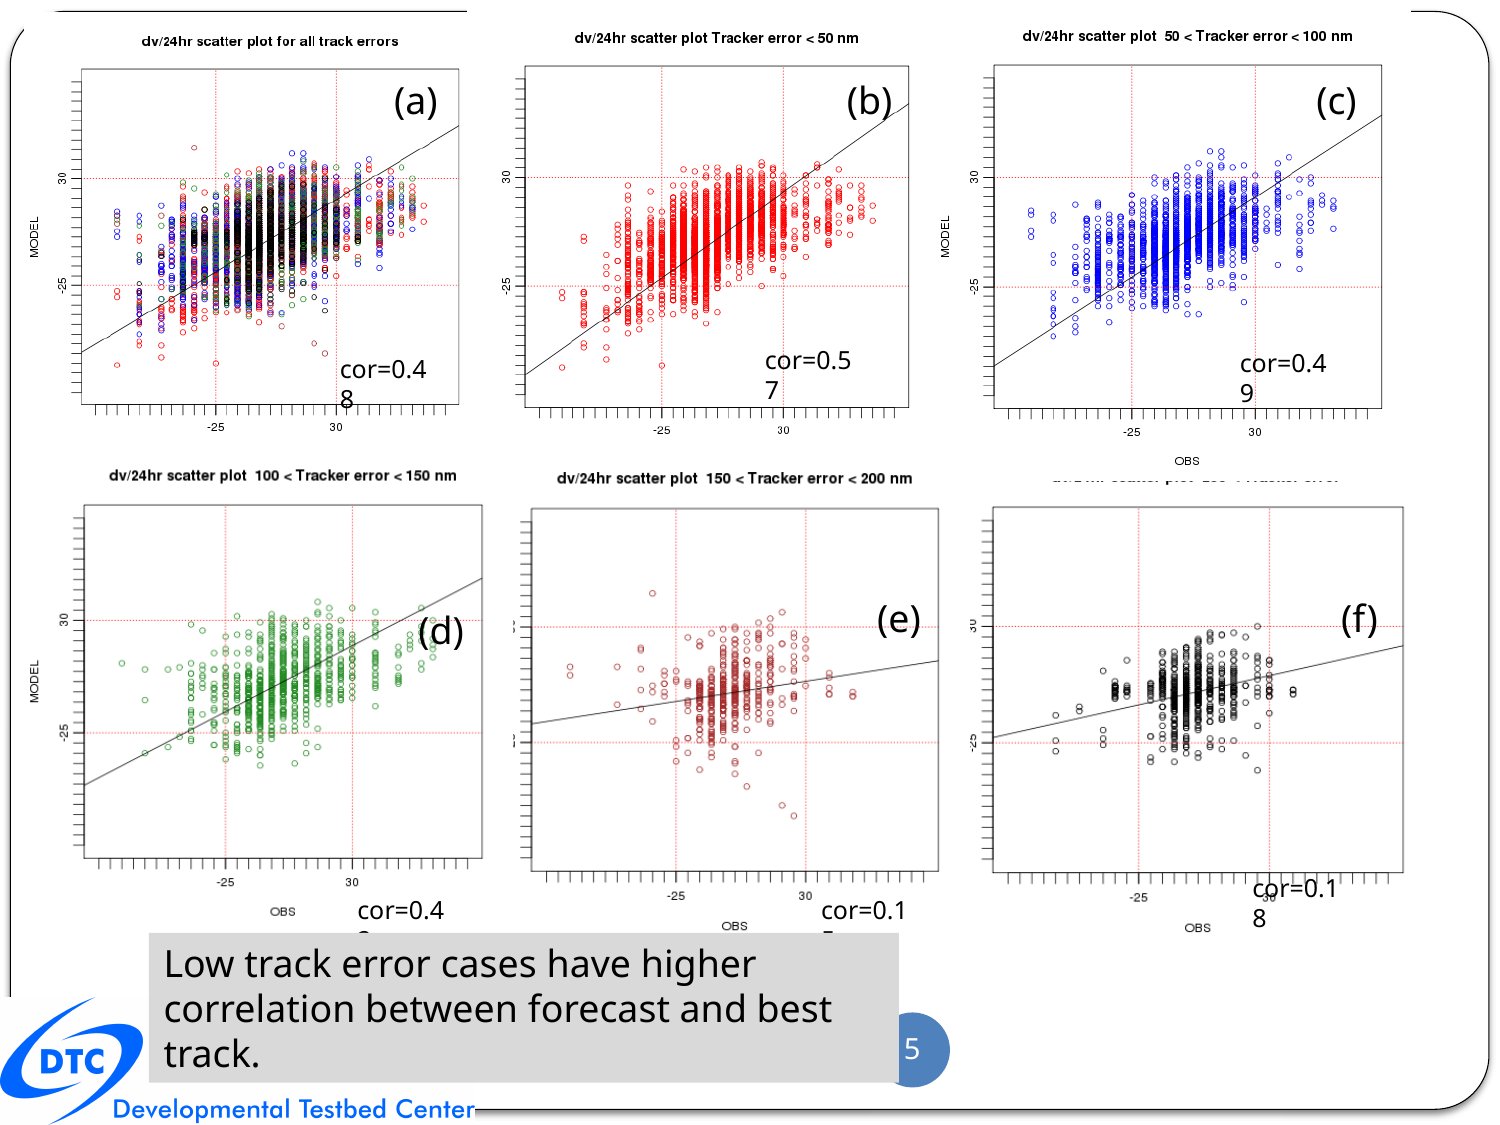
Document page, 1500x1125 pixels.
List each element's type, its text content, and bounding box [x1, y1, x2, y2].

slide_number 5 [894, 1012, 950, 1088]
picture [0, 997, 475, 1125]
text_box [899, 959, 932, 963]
picture [24, 5, 1436, 950]
text_box Low track error cases have higher correlation between forecast and best track. [148, 943, 899, 1083]
